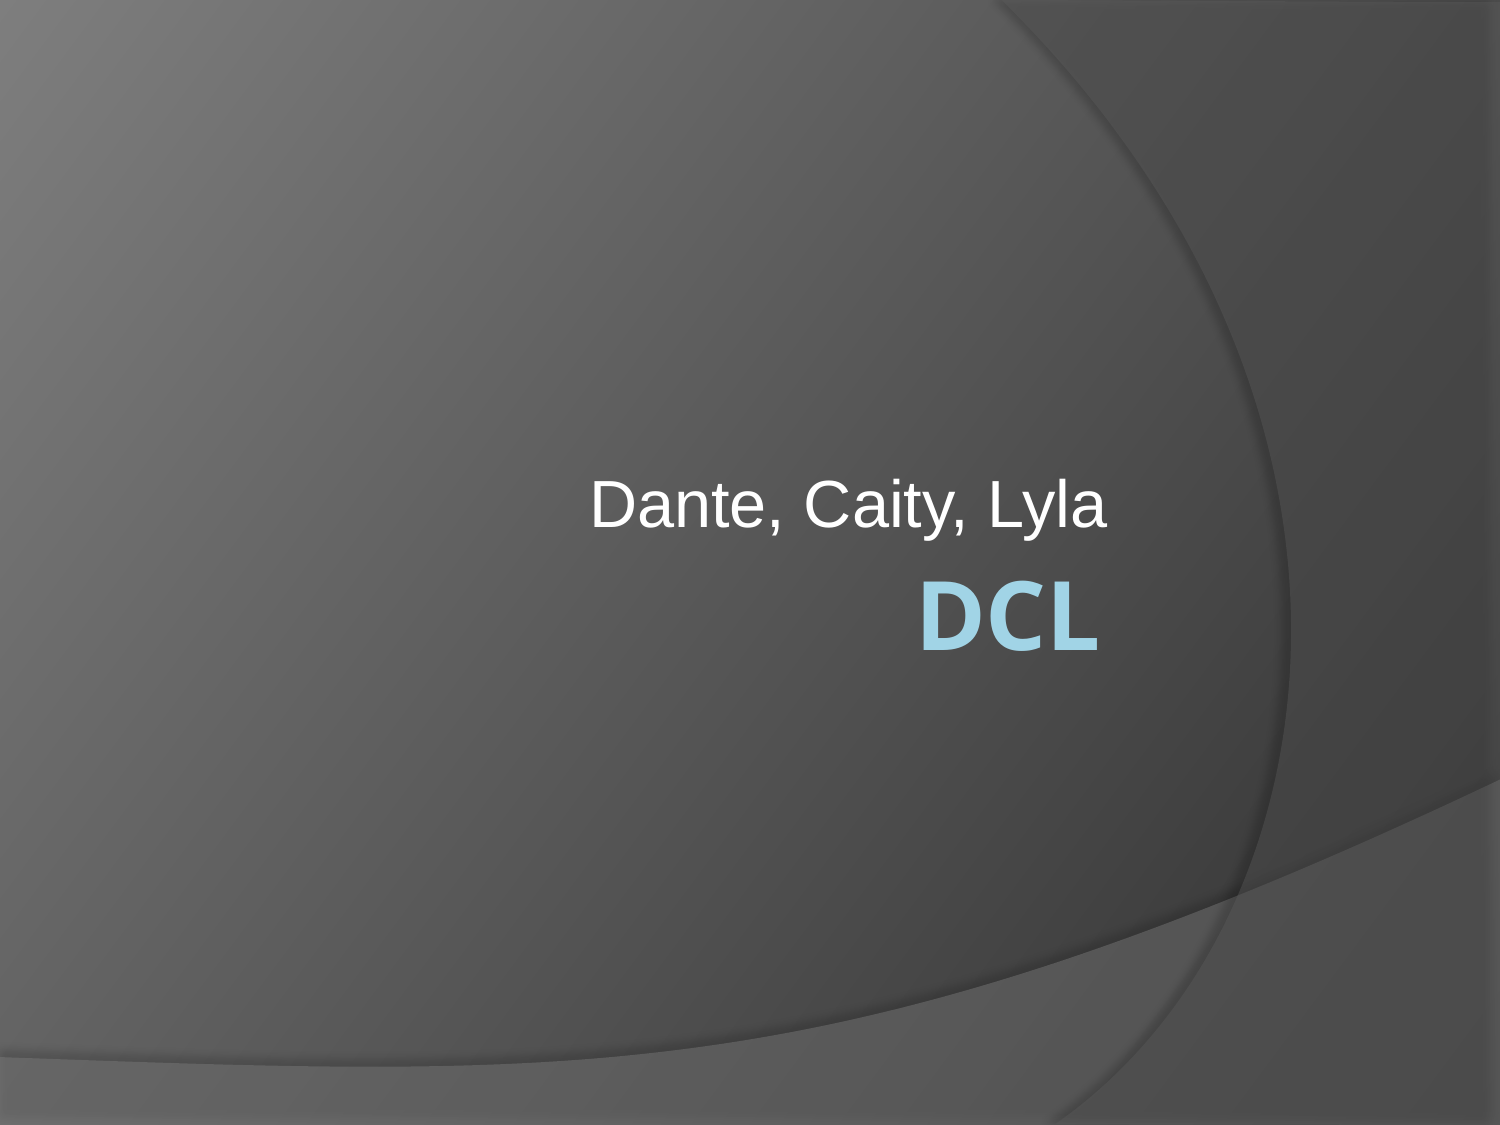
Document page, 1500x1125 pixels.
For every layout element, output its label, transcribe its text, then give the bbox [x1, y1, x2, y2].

title DCL [70, 547, 1134, 925]
subtitle Dante, Caity, Lyla [71, 253, 1134, 541]
